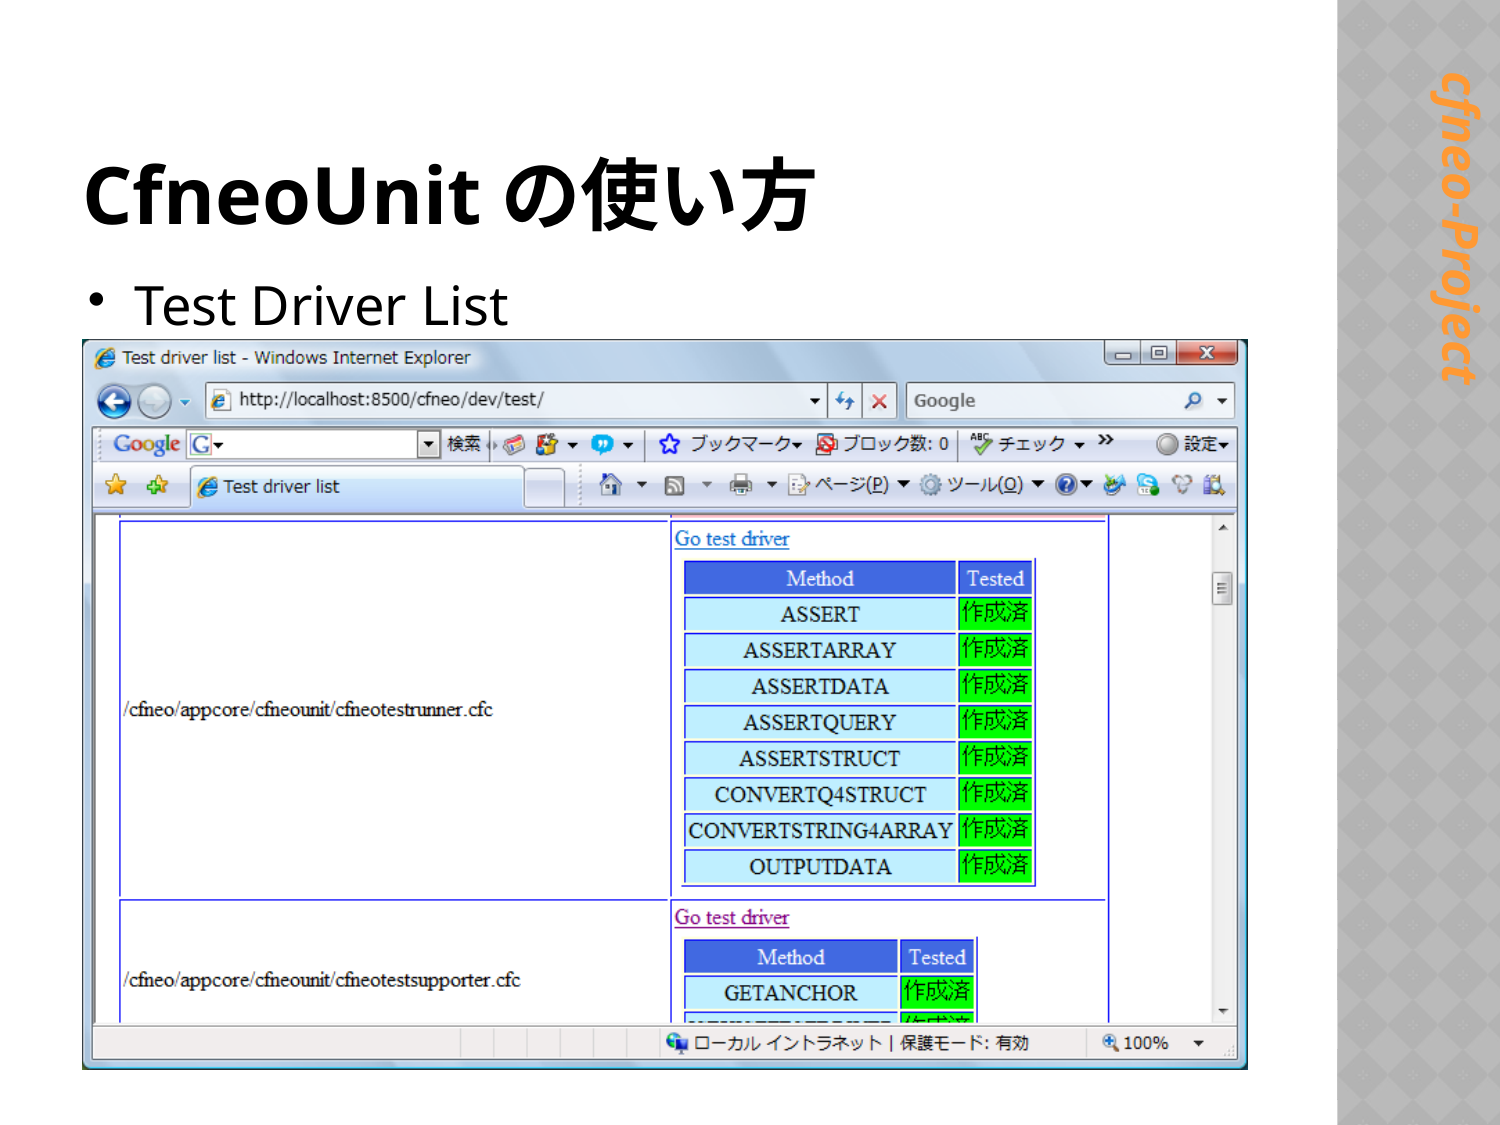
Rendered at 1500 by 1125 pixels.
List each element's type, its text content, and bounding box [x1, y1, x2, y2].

list Test Driver List [75, 264, 1263, 1059]
title CfneoUnitの使い方 [75, 52, 1263, 240]
picture [81, 339, 1249, 1070]
